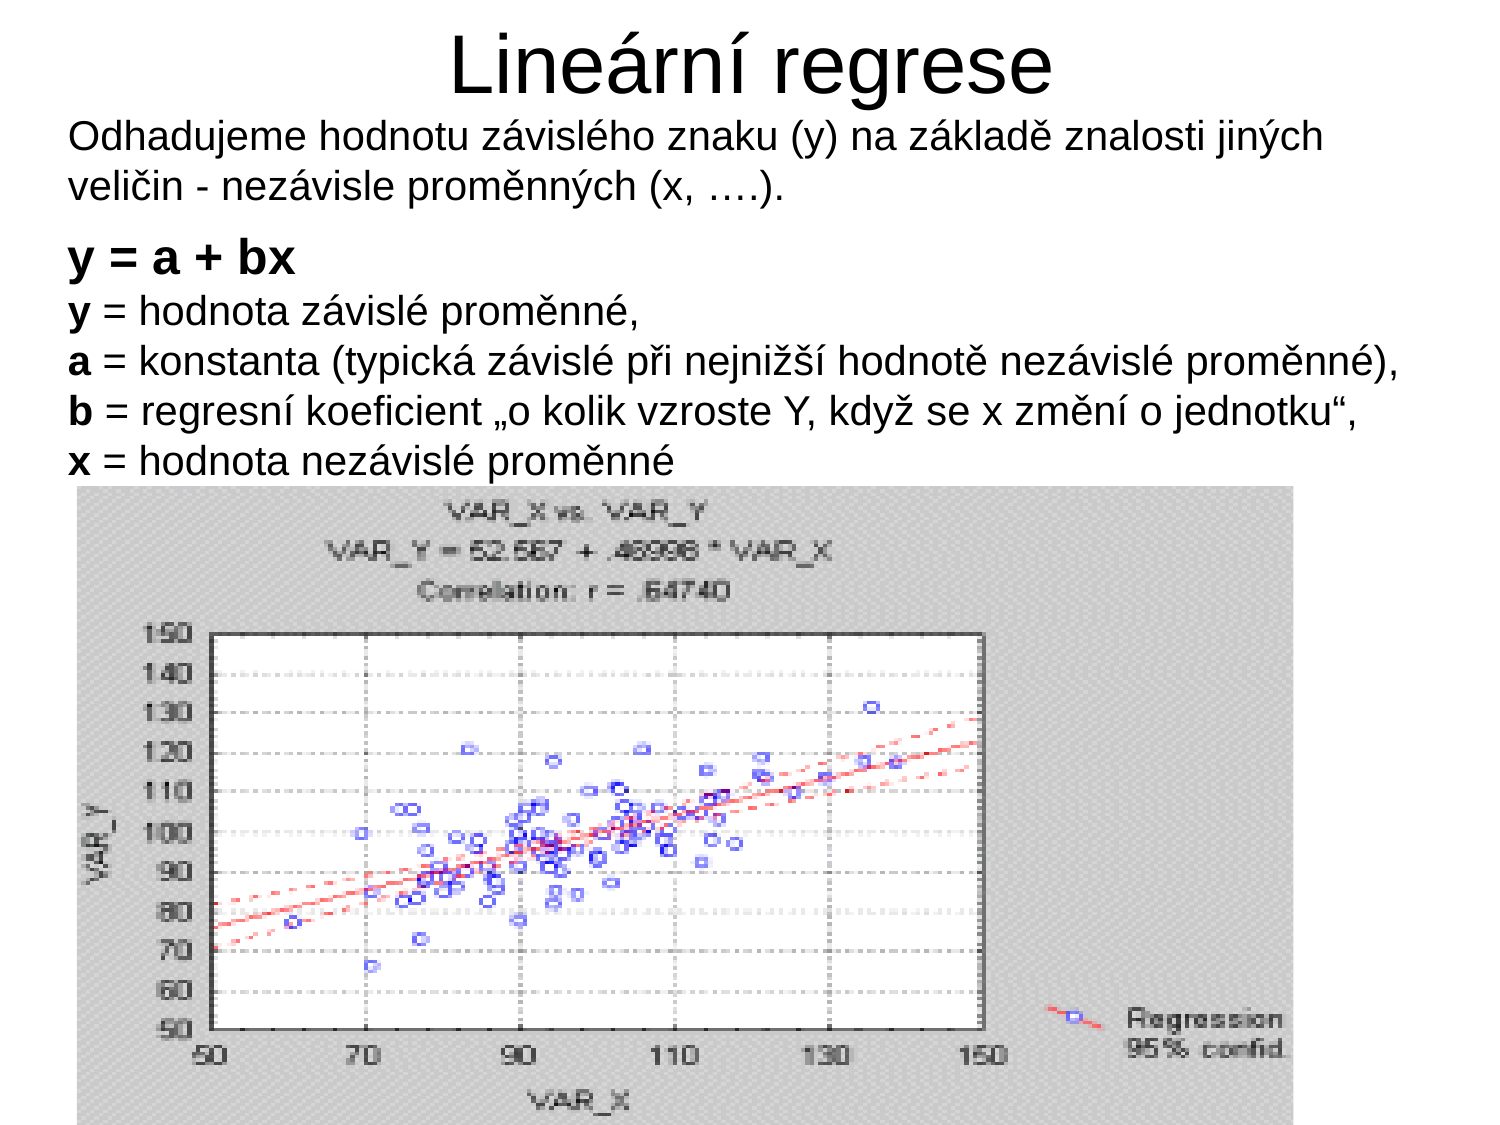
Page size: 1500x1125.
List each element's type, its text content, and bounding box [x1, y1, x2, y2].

title Lineární regrese [76, 31, 1427, 91]
text_box Odhadujeme hodnotu závislého znaku (y) na základě znalosti jiných veličin - nezávisle proměnných (x, ….). y = a + bx y = hodnota závislé proměnné, a = konstanta (typická závislé při nejnižší hodnotě nezávislé proměnné), b = regresní koeficient „o kolik vzroste Y, když se x změní o jednotku“, x = hodnota nezávislé proměnné [53, 101, 1459, 492]
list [76, 486, 1294, 1125]
